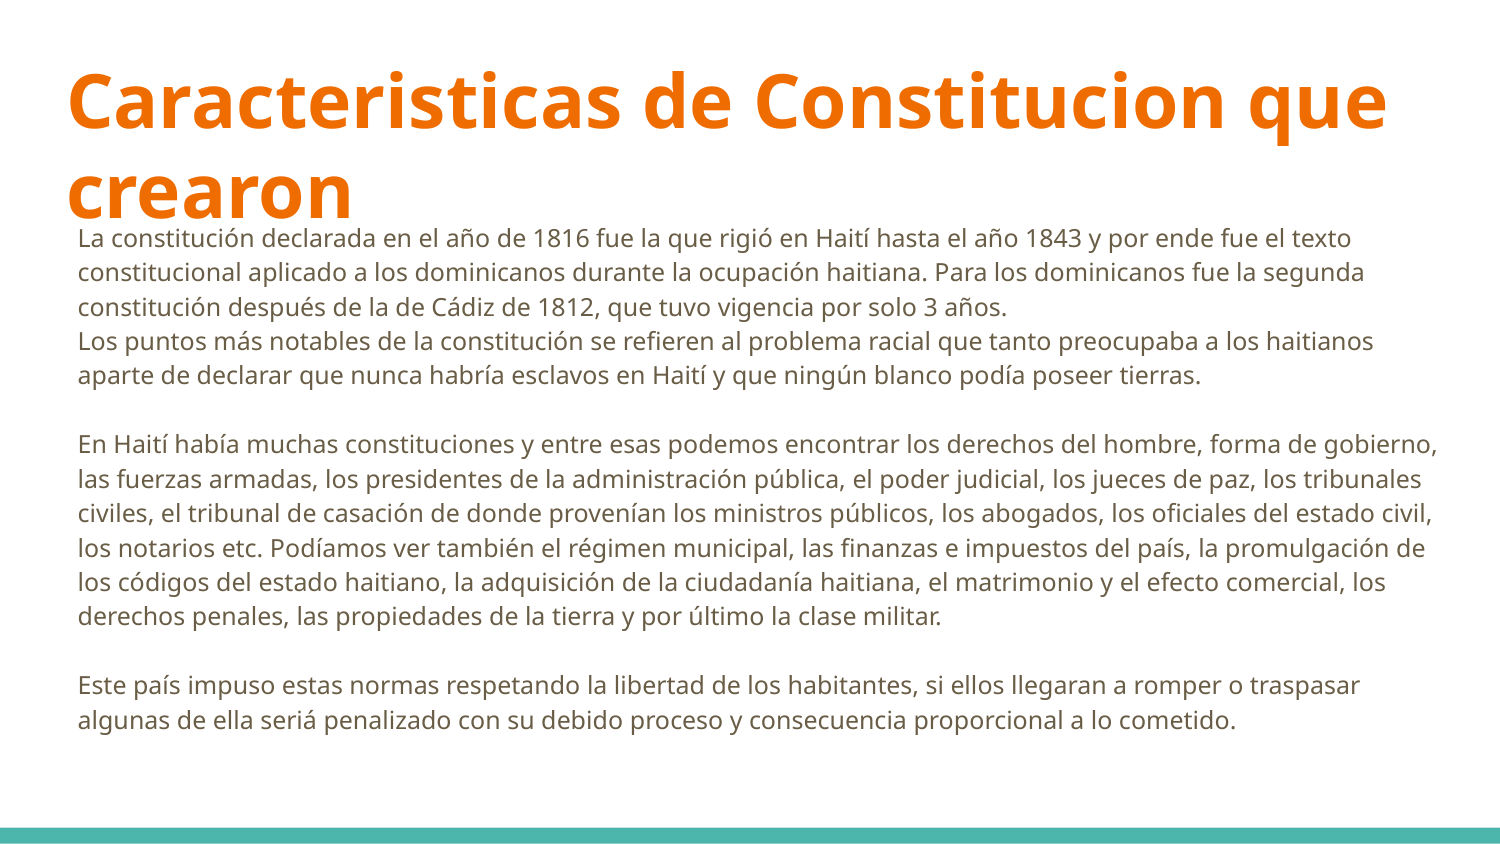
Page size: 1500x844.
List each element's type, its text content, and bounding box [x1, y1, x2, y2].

title Caracteristicas de Constitucion que crearon [51, 38, 1449, 155]
list La constitución declarada en el año de 1816 fue la que rigió en Haití hasta el año 1843 y por ende fue el texto constitucional aplicado a los dominicanos durante la ocupación haitiana. Para los dominicanos fue la segunda constitución después de la de Cádiz de 1812, que tuvo vigencia por solo 3 años. Los puntos más notables de la constitución se refieren al problema racial que tanto preocupaba a los haitianos aparte de declarar que nunca habría esclavos en Haití y que ningún blanco podía poseer tierras. En Haití había muchas constituciones y entre esas podemos encontrar los derechos del hombre, forma de gobierno, las fuerzas armadas, los presidentes de la administración pública, el poder judicial, los jueces de paz, los tribunales civiles, el tribunal de casación de donde provenían los ministros públicos, los abogados, los oficiales del estado civil, los notarios etc. Podíamos ver también el régimen municipal, las finanzas e impuestos del país, la promulgación de los códigos del estado haitiano, la adquisición de la ciudadanía haitiana, el matrimonio y el efecto comercial, los derechos penales, las propiedades de la tierra y por último la clase militar. Este país impuso estas normas respetando la libertad de los habitantes, si ellos llegaran a romper o traspasar algunas de ella seriá penalizado con su debido proceso y consecuencia proporcional a lo cometido. [62, 151, 1461, 693]
